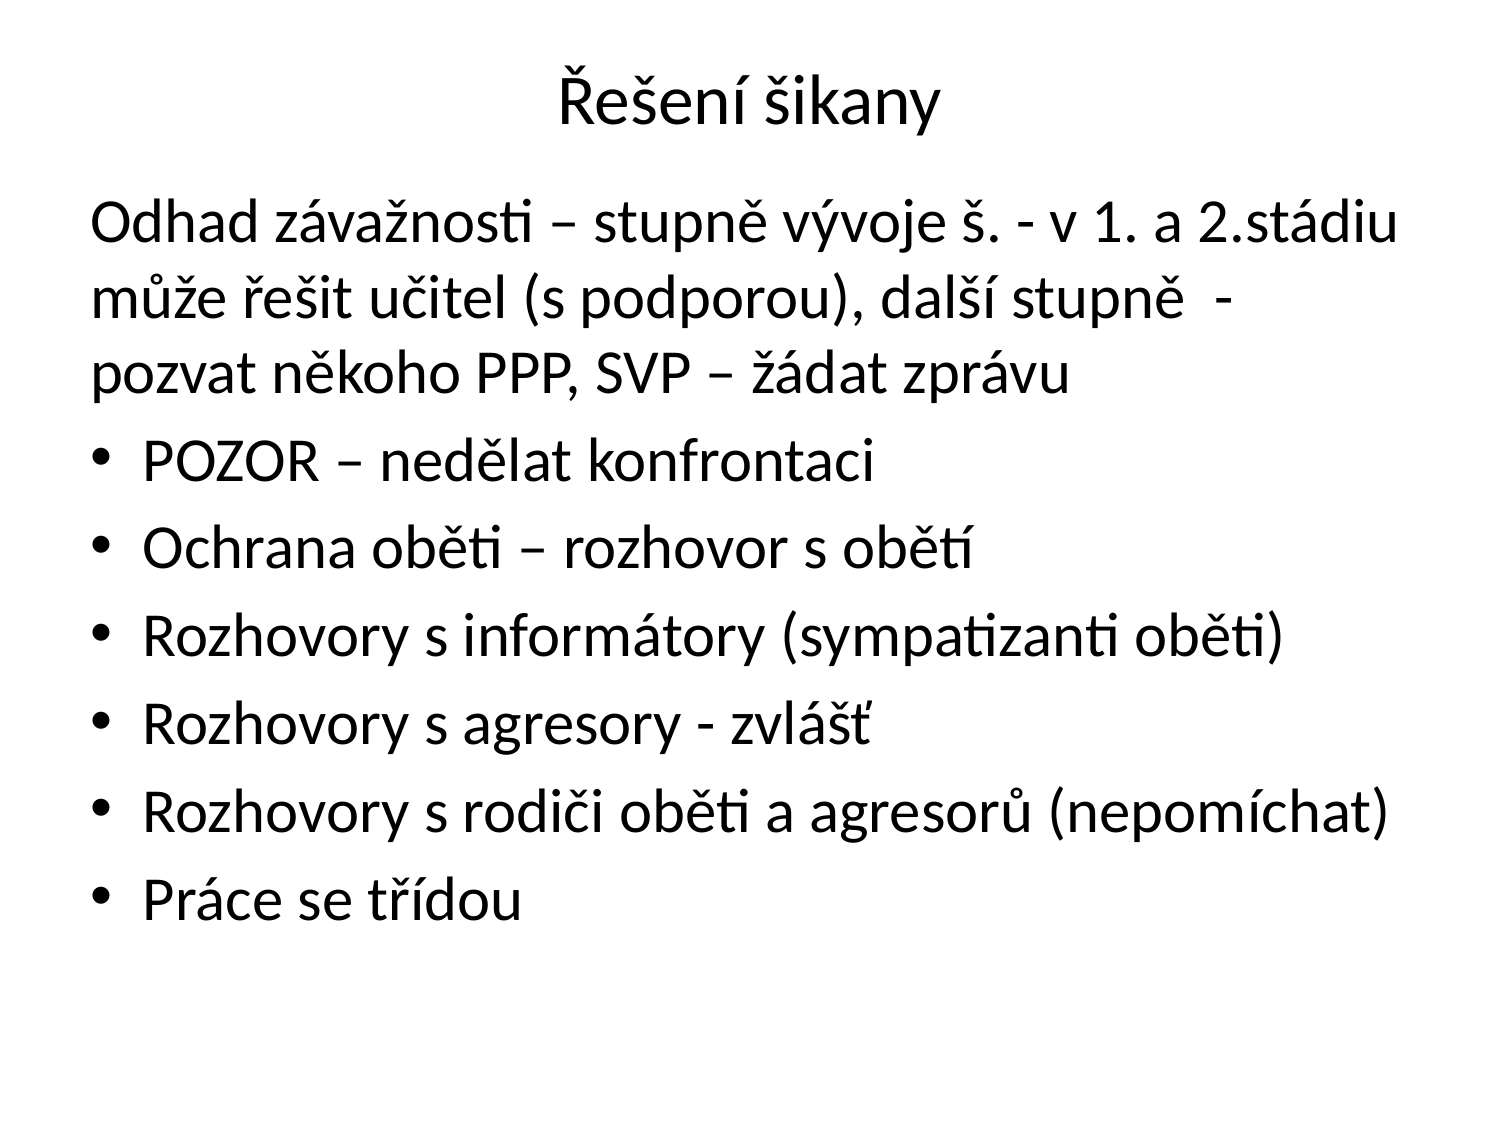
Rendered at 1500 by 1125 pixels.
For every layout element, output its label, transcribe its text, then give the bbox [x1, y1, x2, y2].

list Odhad závažnosti – stupně vývoje š. - v 1. a 2.stádiu může řešit učitel (s podporou), další stupně - pozvat někoho PPP, SVP – žádat zprávu POZOR – nedělat konfrontaci Ochrana oběti – rozhovor s obětí Rozhovory s informátory (sympatizanti oběti) Rozhovory s agresory - zvlášť Rozhovory s rodiči oběti a agresorů (nepomíchat) Práce se třídou [75, 172, 1425, 1005]
title Řešení šikany [75, 45, 1425, 172]
